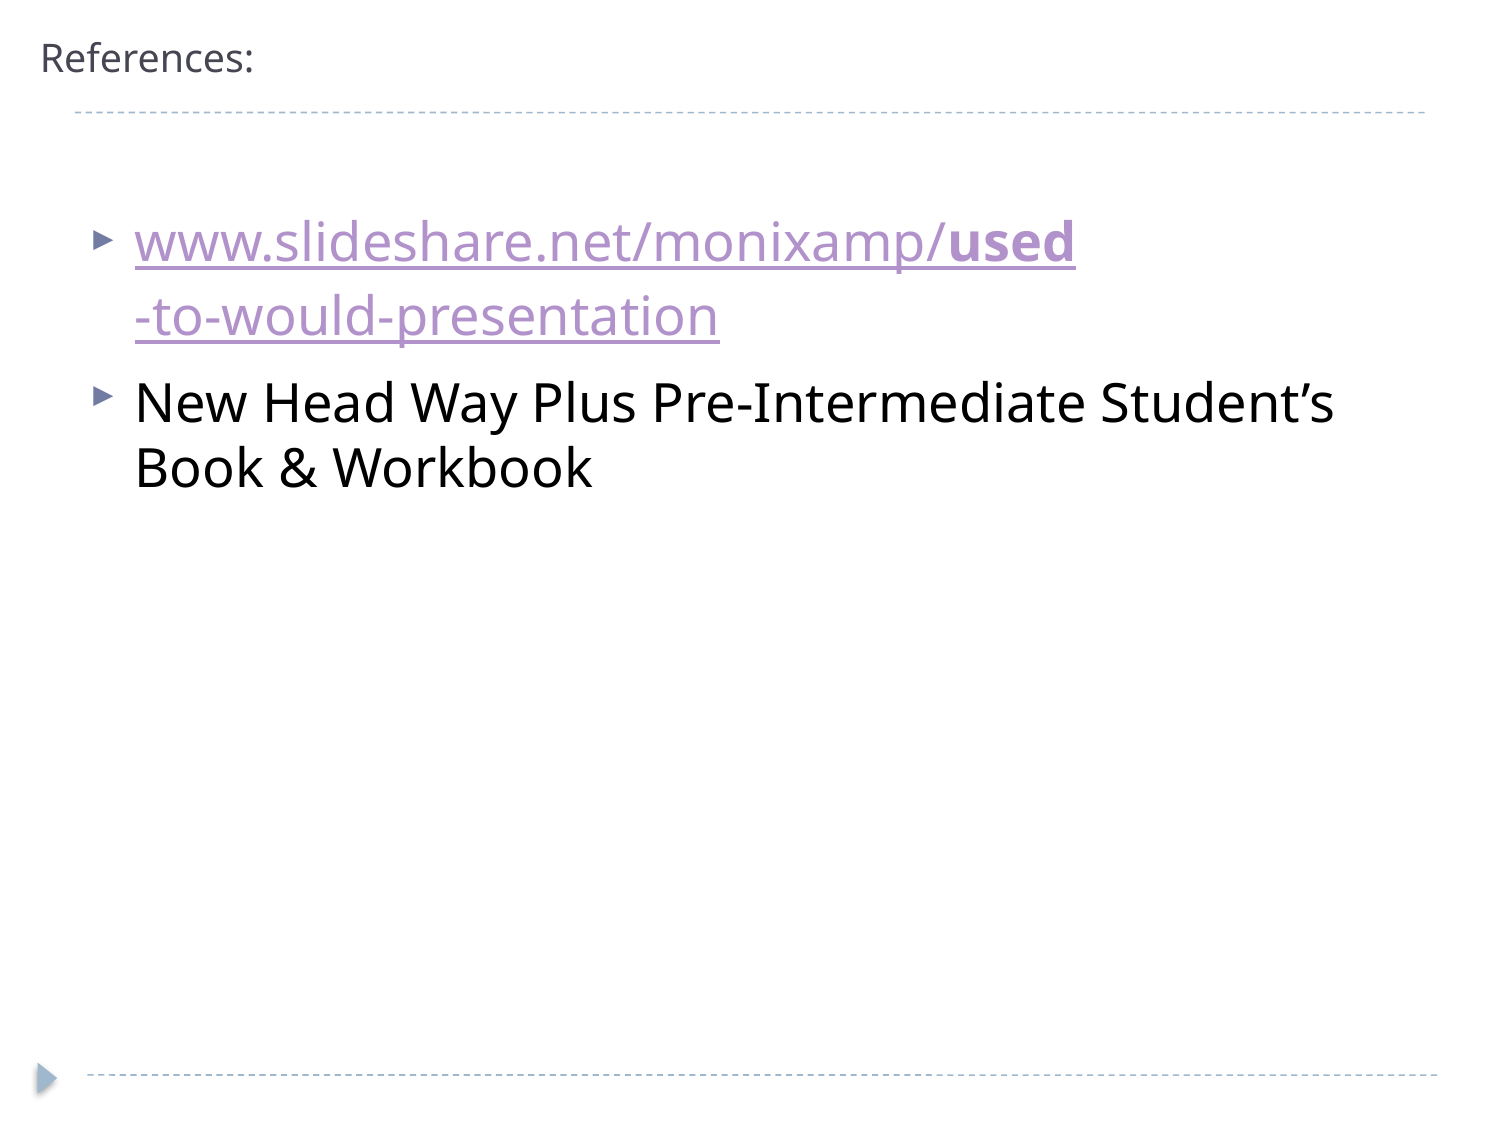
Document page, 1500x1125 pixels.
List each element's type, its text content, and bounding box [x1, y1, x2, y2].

list www.slideshare.net/monixamp/used-to-would-presentation New Head Way Plus Pre-Intermediate Student’s Book & Workbook [75, 200, 1425, 1010]
title References: [24, 24, 1475, 88]
